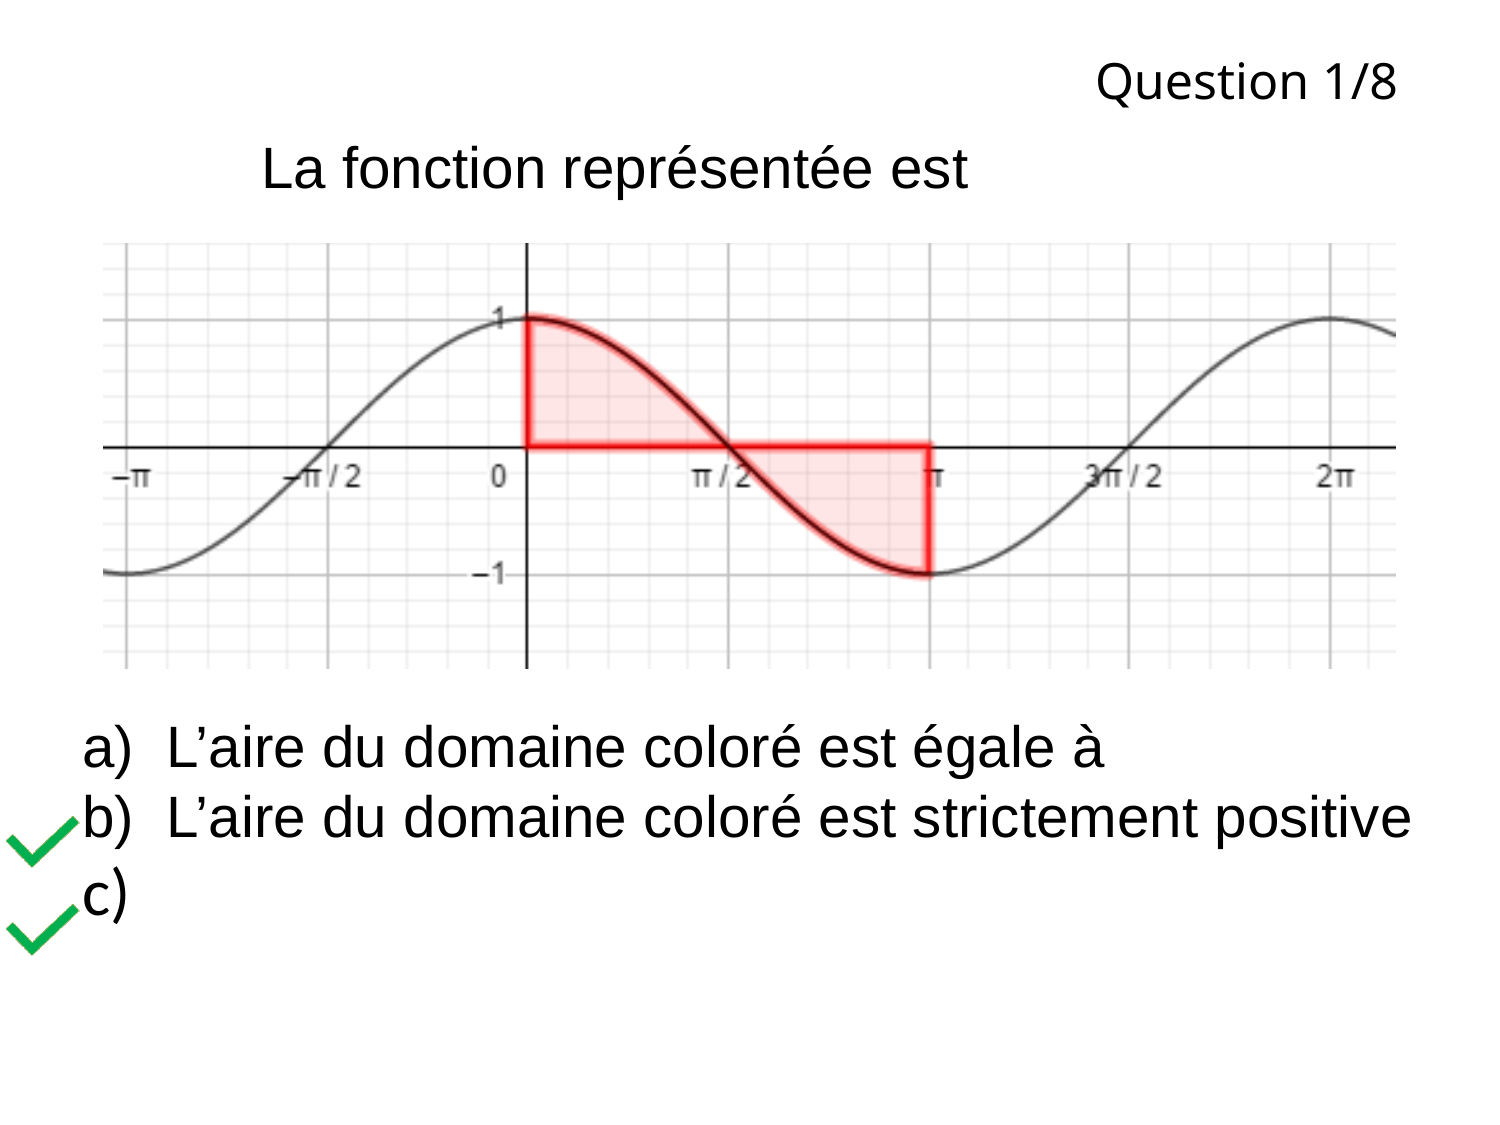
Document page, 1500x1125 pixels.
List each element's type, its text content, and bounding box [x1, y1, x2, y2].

picture [3, 802, 80, 879]
text_box Question 1/8 [1080, 42, 1483, 118]
picture [3, 891, 80, 967]
picture [102, 242, 1396, 670]
